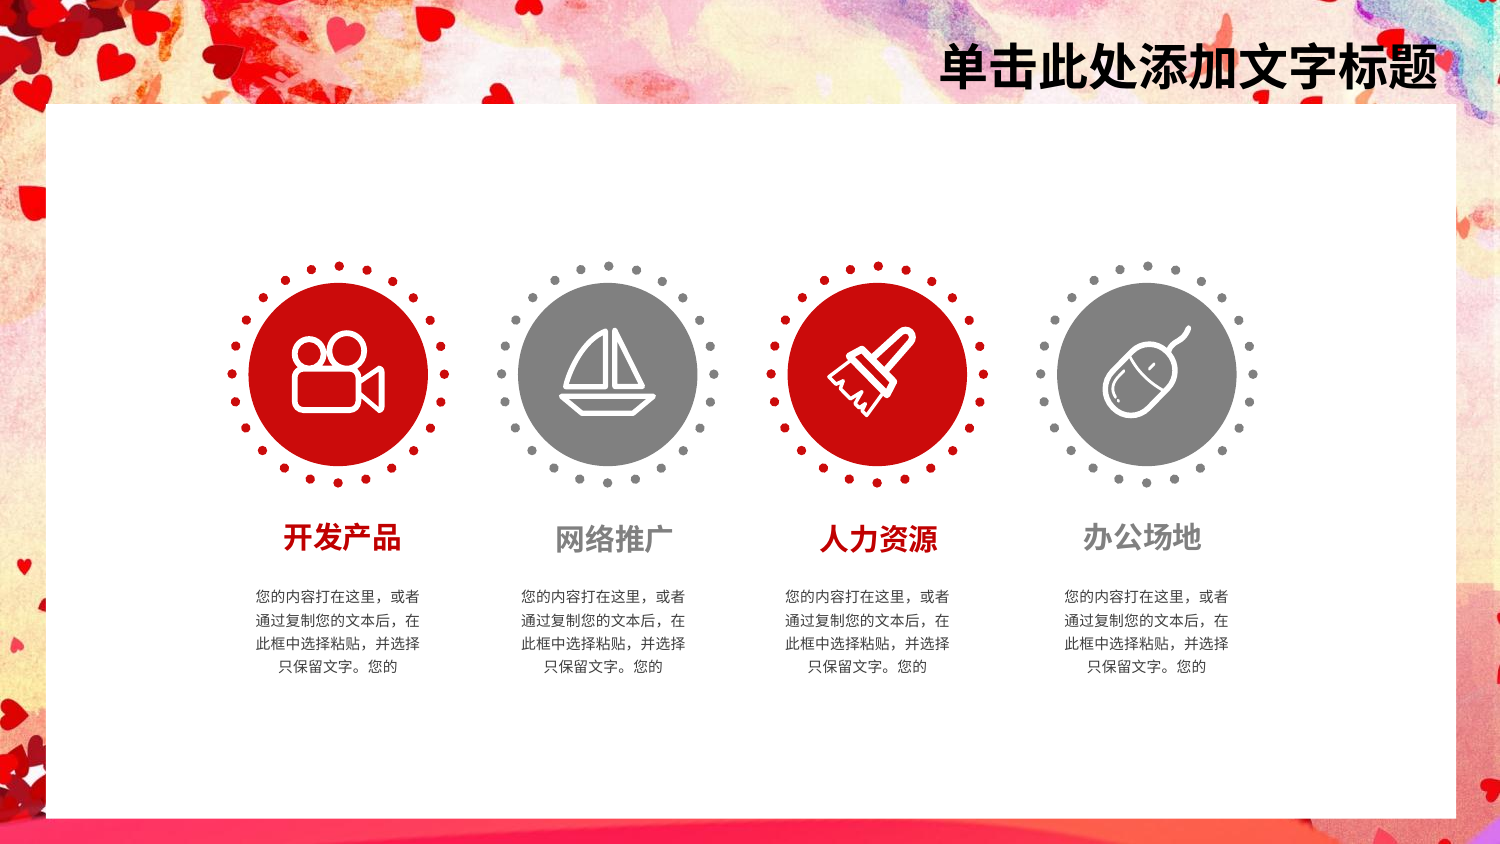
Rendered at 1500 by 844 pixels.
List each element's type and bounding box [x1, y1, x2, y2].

text_box [240, 511, 1245, 685]
text_box [771, 266, 984, 483]
text_box [501, 266, 714, 483]
text_box [231, 266, 445, 483]
picture [0, 0, 1500, 844]
text_box [1040, 266, 1254, 483]
